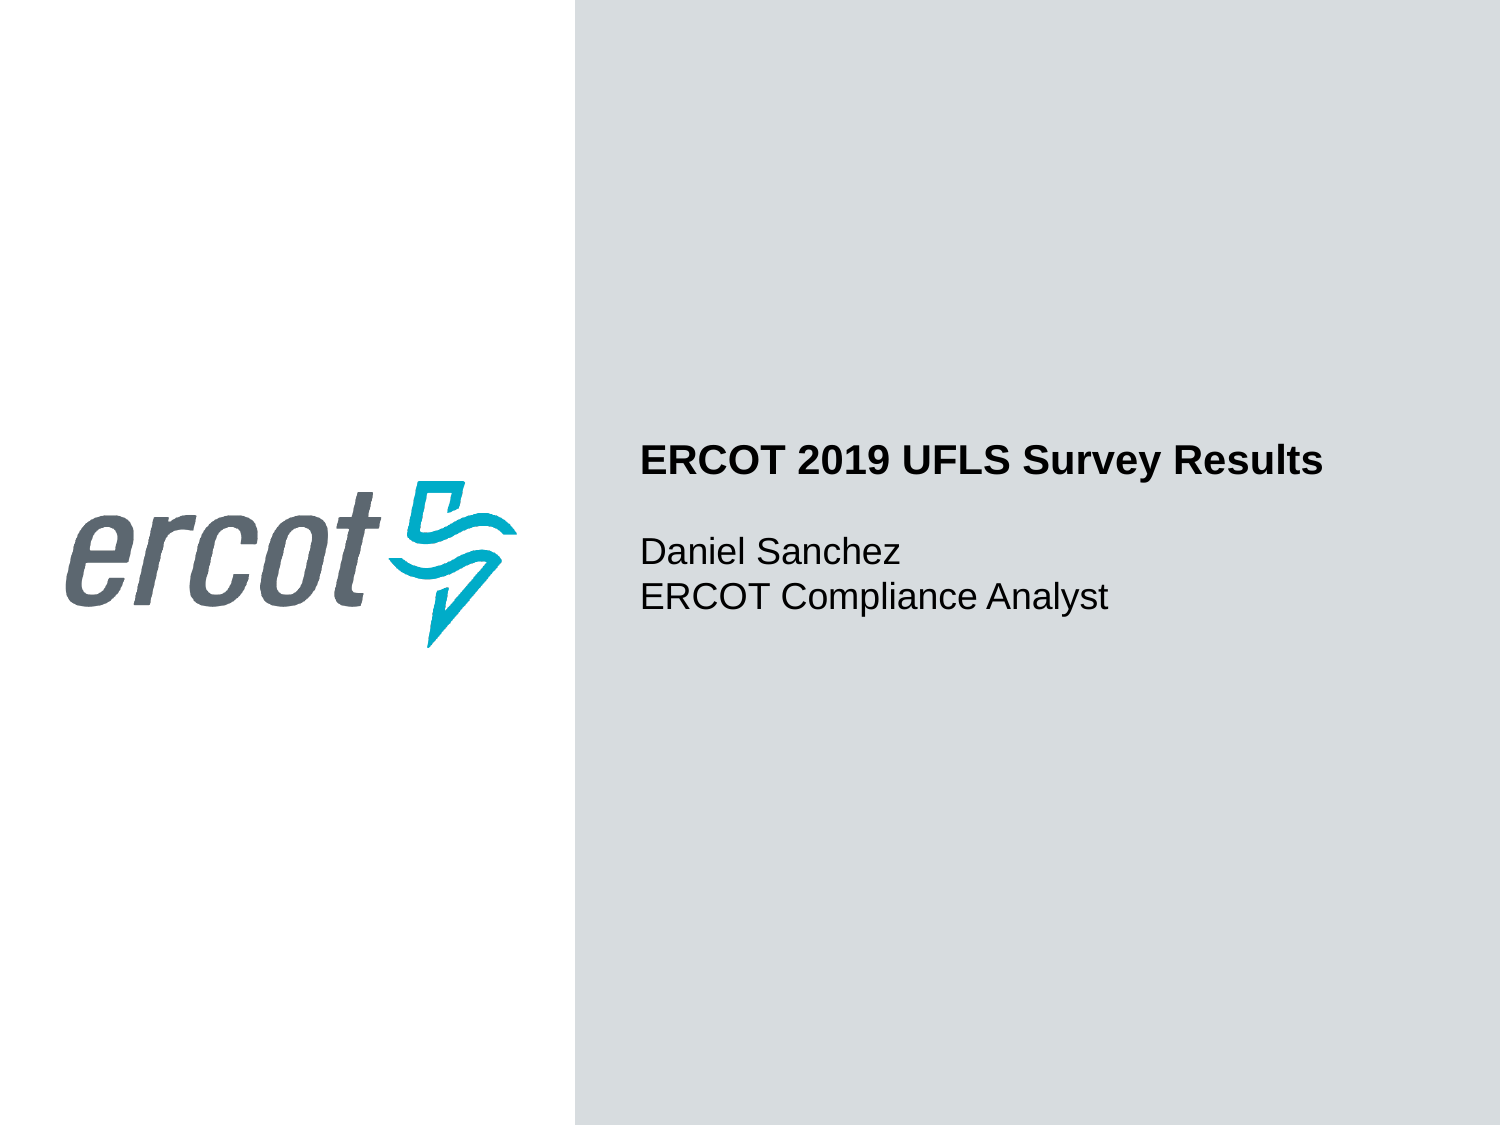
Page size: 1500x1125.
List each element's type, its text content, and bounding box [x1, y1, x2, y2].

picture [56, 471, 525, 654]
text_box ERCOT 2019 UFLS Survey Results Daniel Sanchez ERCOT Compliance Analyst [624, 425, 1500, 670]
